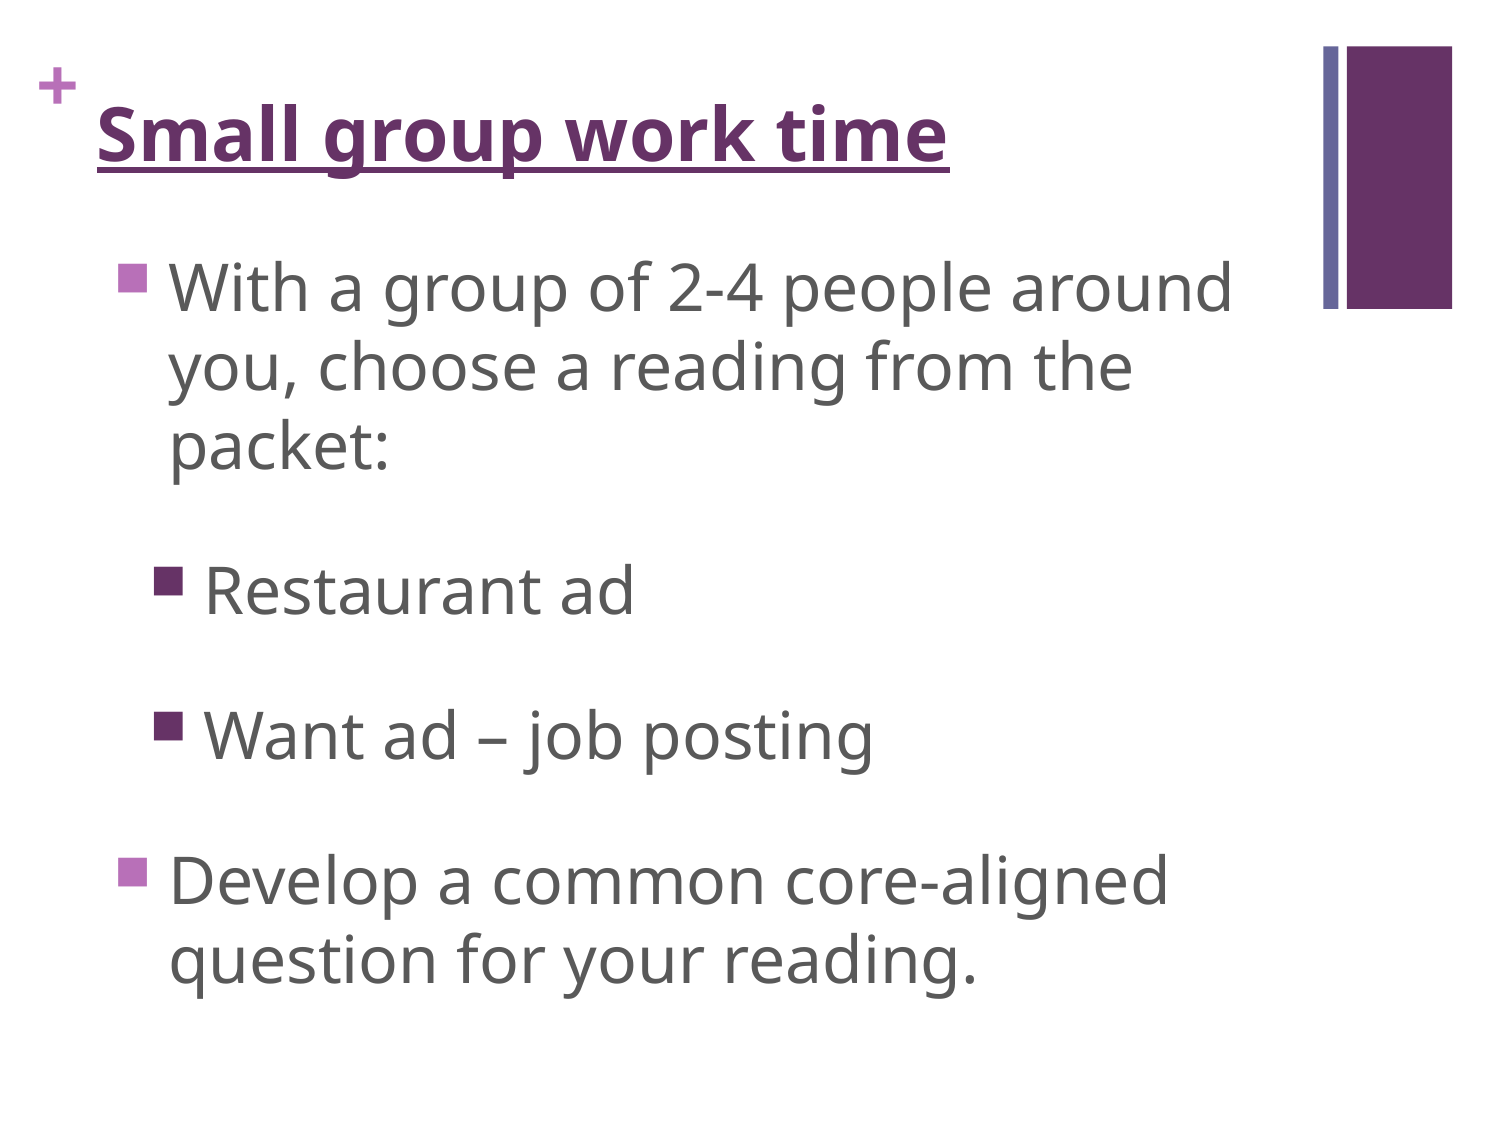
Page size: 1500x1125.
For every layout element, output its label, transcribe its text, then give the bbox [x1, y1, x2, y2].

list With a group of 2-4 people around you, choose a reading from the packet: Restaurant ad Want ad – job posting Develop a common core-aligned question for your reading. [81, 237, 1322, 1005]
title Small group work time [81, 79, 1322, 237]
